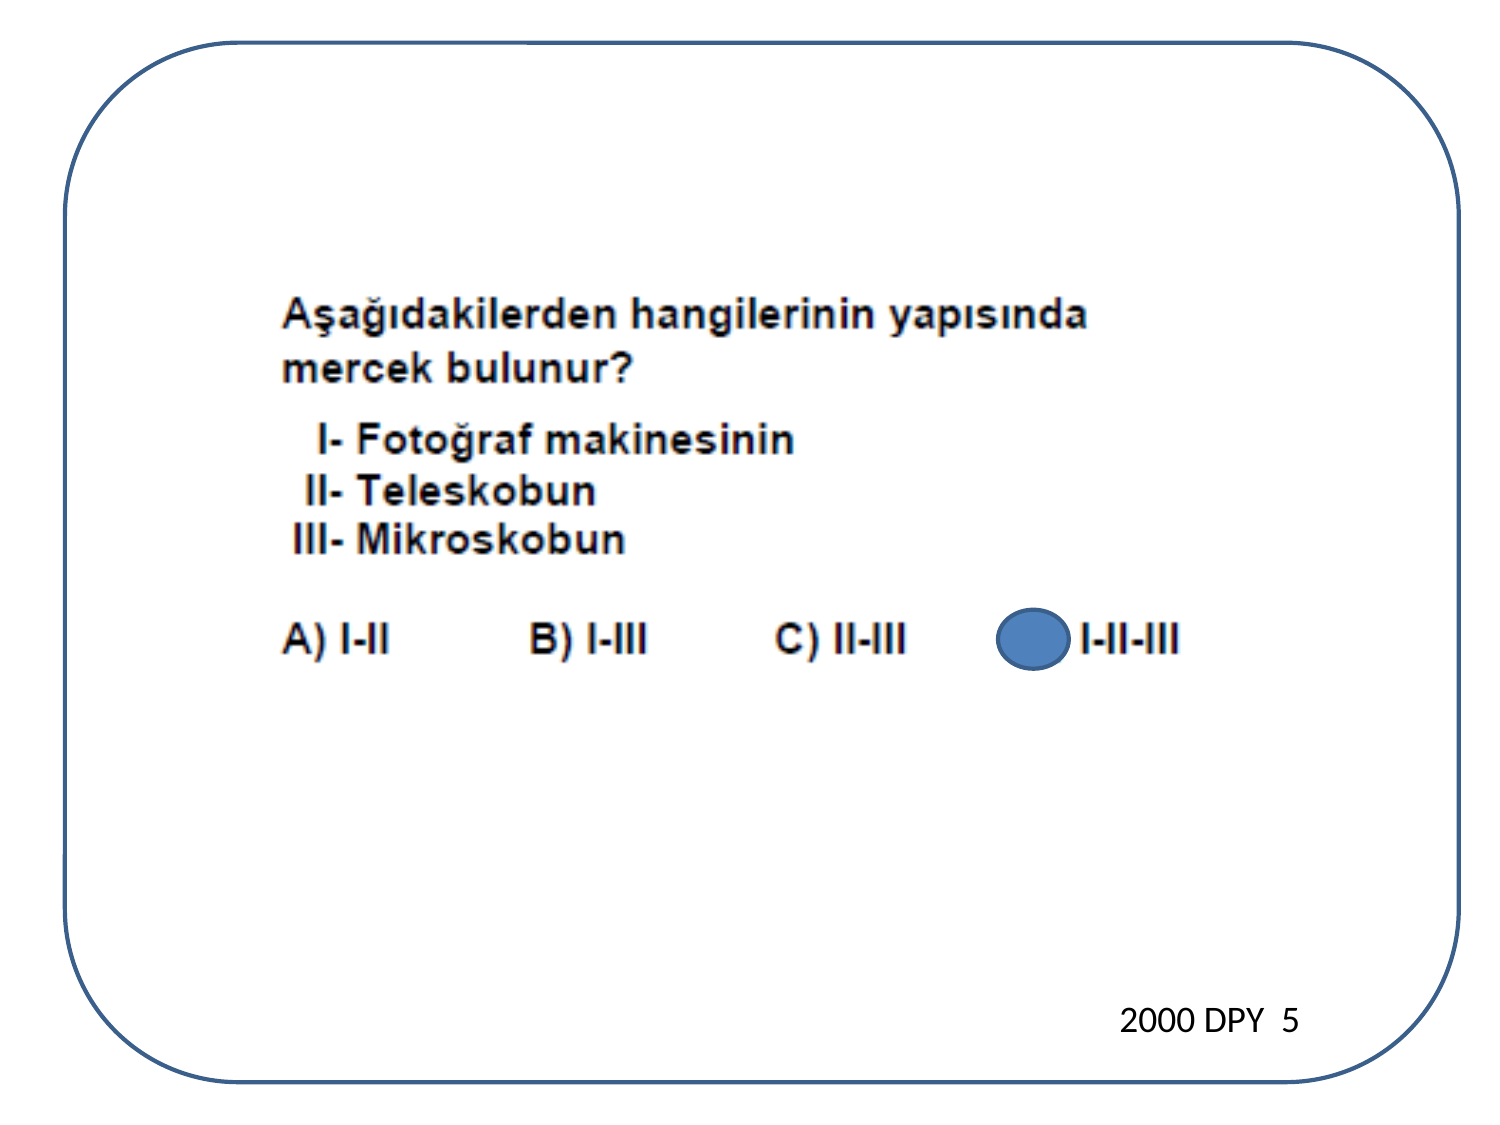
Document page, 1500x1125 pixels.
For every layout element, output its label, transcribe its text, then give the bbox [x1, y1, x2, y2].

text_box 2000 DPY 5 [1104, 987, 1332, 1048]
picture [253, 278, 1235, 709]
text_box [62, 40, 1461, 1085]
